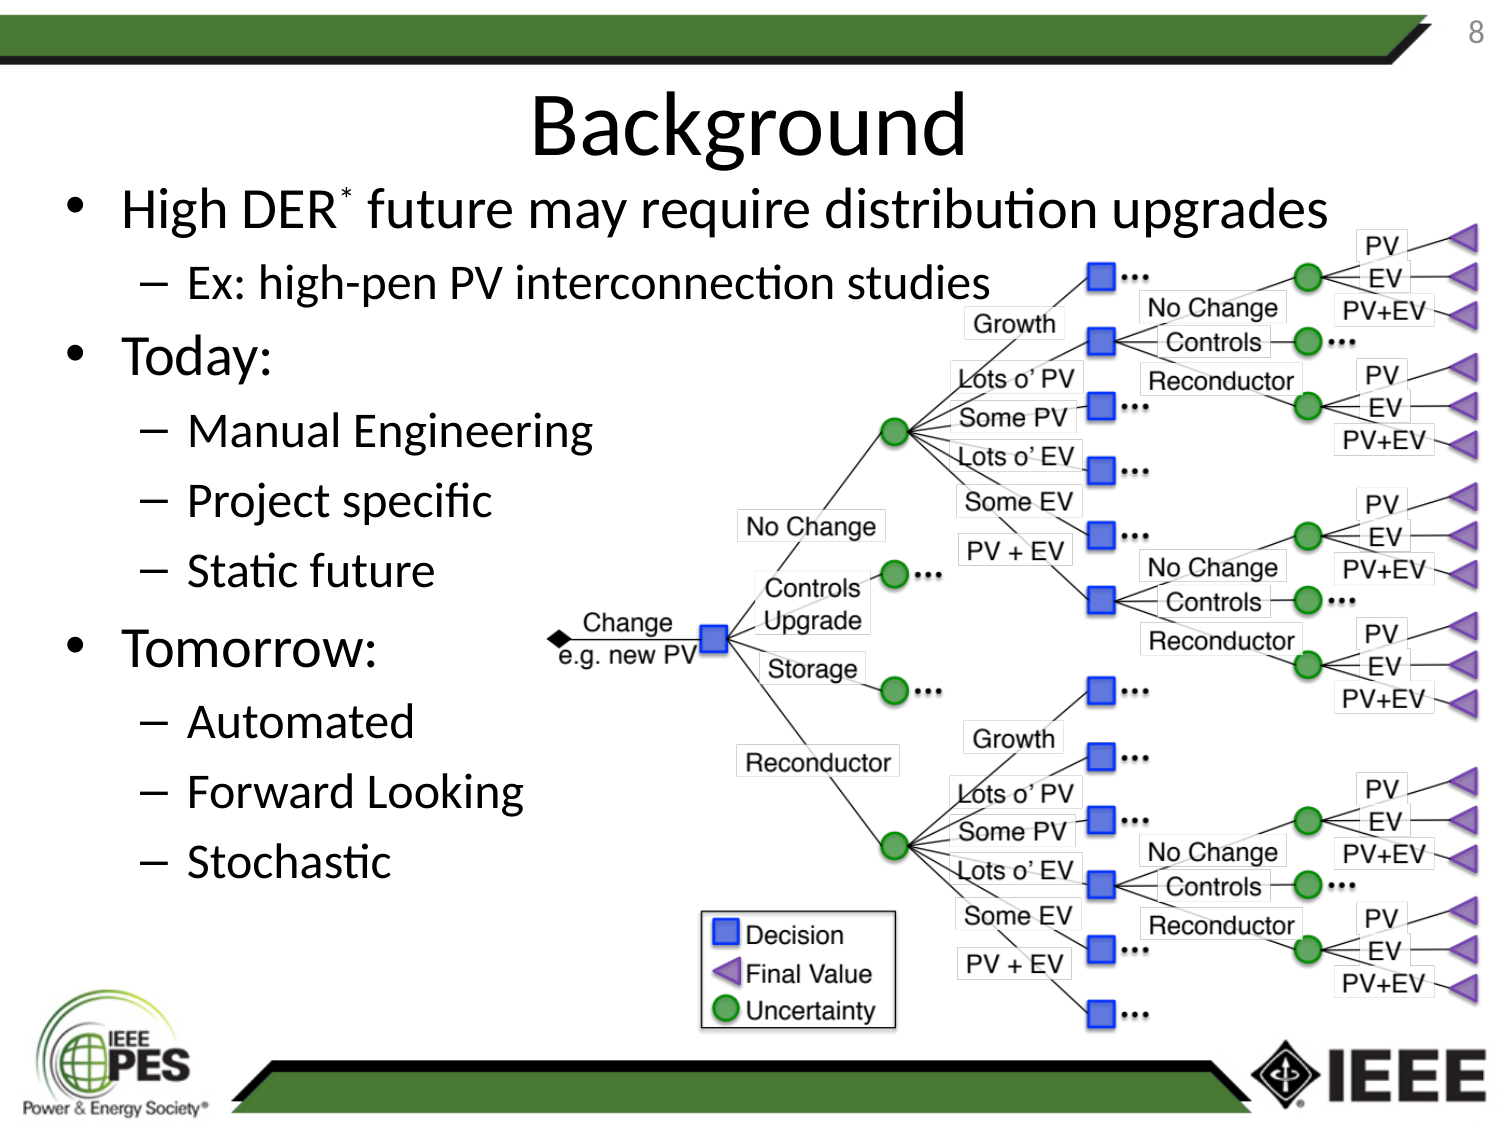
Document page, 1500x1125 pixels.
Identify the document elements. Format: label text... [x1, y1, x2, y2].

title Background [74, 24, 1426, 162]
list High DER* future may require distribution upgrades Ex: high-pen PV interconnection studies [49, 162, 1463, 309]
list Today: Manual Engineering Project specific Static future Tomorrow: Automated Forward Looking Stochastic [49, 309, 537, 1001]
slide_number 8 [1149, 0, 1500, 60]
picture [0, 0, 1500, 1125]
